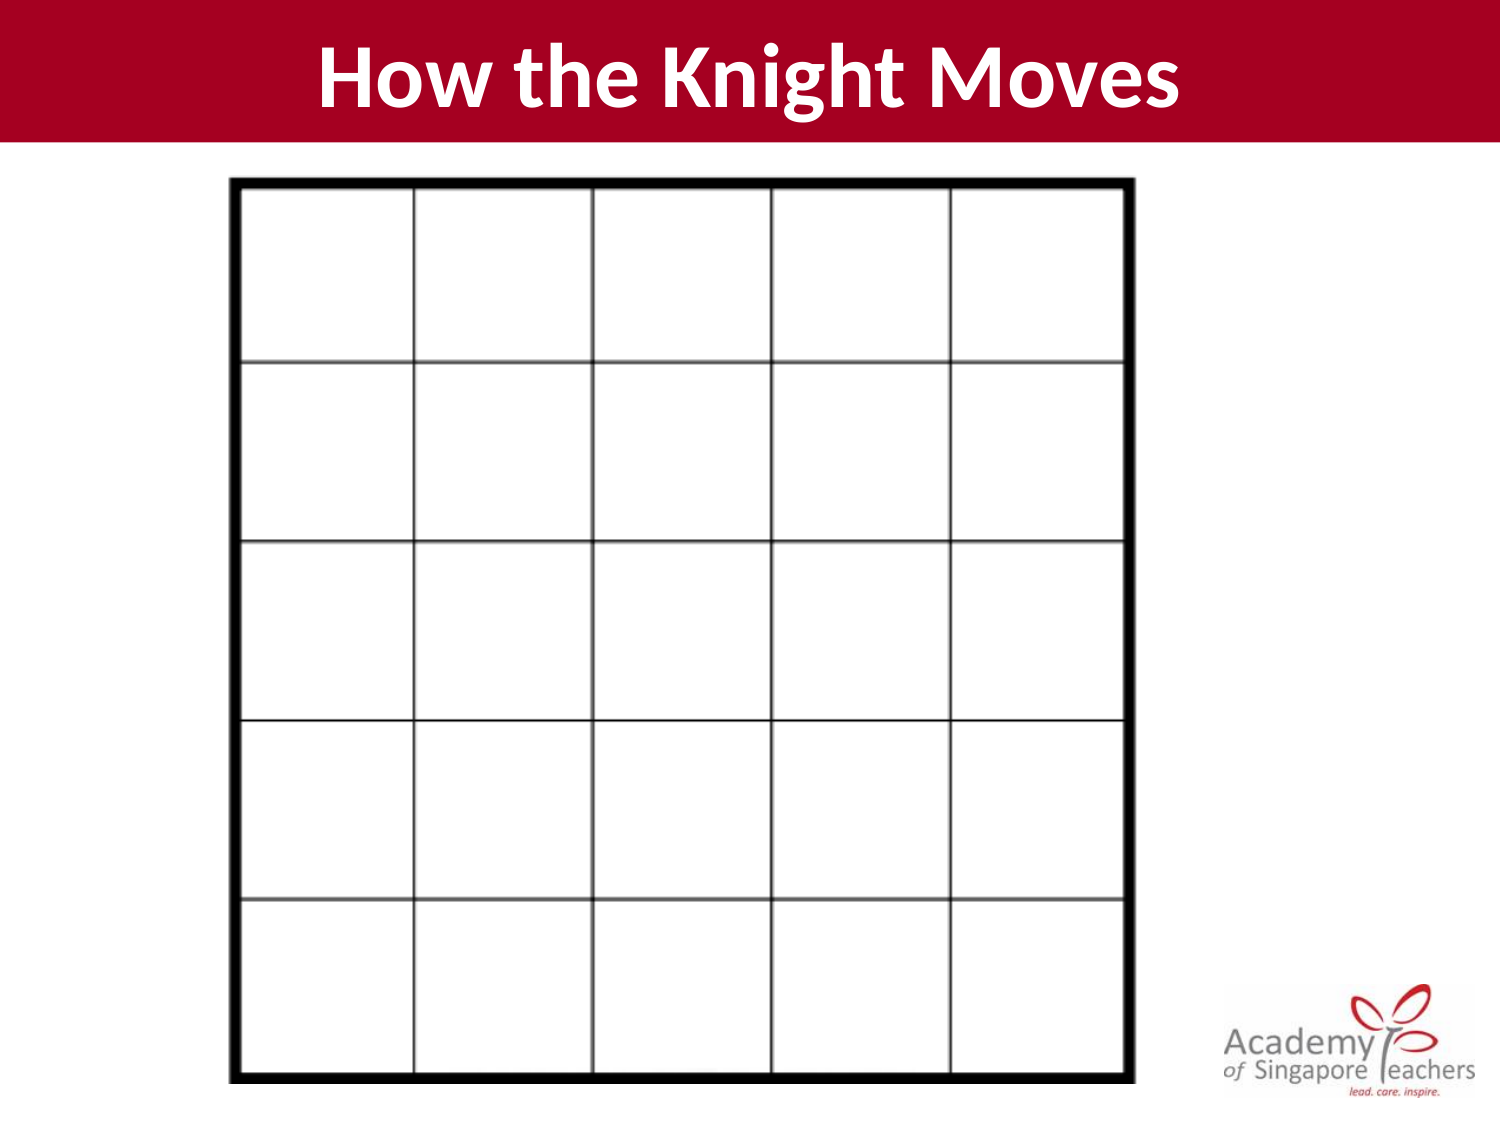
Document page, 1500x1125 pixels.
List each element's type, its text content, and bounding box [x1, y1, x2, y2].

picture [224, 174, 1143, 1084]
picture [1224, 984, 1475, 1098]
title How the Knight Moves [0, 0, 1500, 143]
